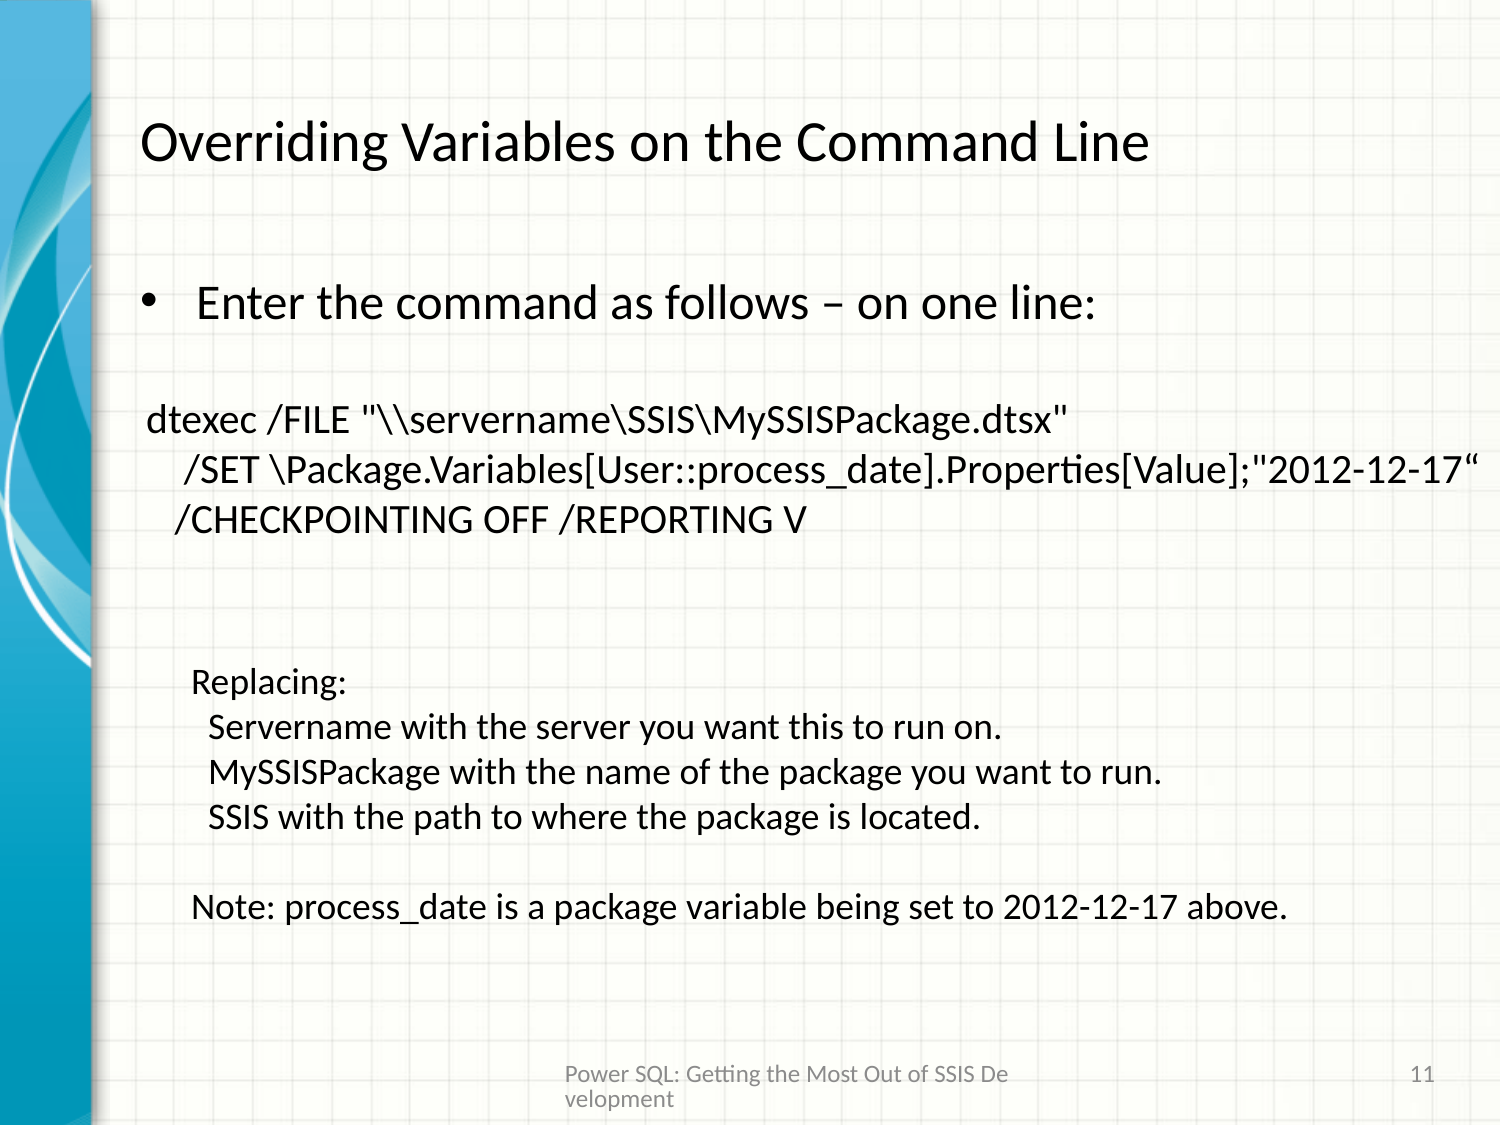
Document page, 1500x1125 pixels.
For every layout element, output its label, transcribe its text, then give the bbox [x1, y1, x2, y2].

title Overriding Variables on the Command Line [125, 44, 1450, 232]
text_box dtexec /FILE "\\servername\SSIS\MySSISPackage.dtsx" /SET \Package.Variables[User::process_date].Properties[Value];"2012-12-17“ /CHECKPOINTING OFF /REPORTING V [131, 384, 1497, 595]
text_box Replacing: Servername with the server you want this to run on. MySSISPackage with the name of the package you want to run. SSIS with the path to where the package is located. Note: process_date is a package variable being set to 2012-12-17 above. [176, 649, 1305, 935]
list Enter the command as follows – on one line: [125, 261, 1450, 400]
footer Power SQL: Getting the Most Out of SSIS Development [549, 1042, 1025, 1103]
picture [0, 0, 1500, 1125]
slide_number 11 [1100, 1042, 1450, 1103]
